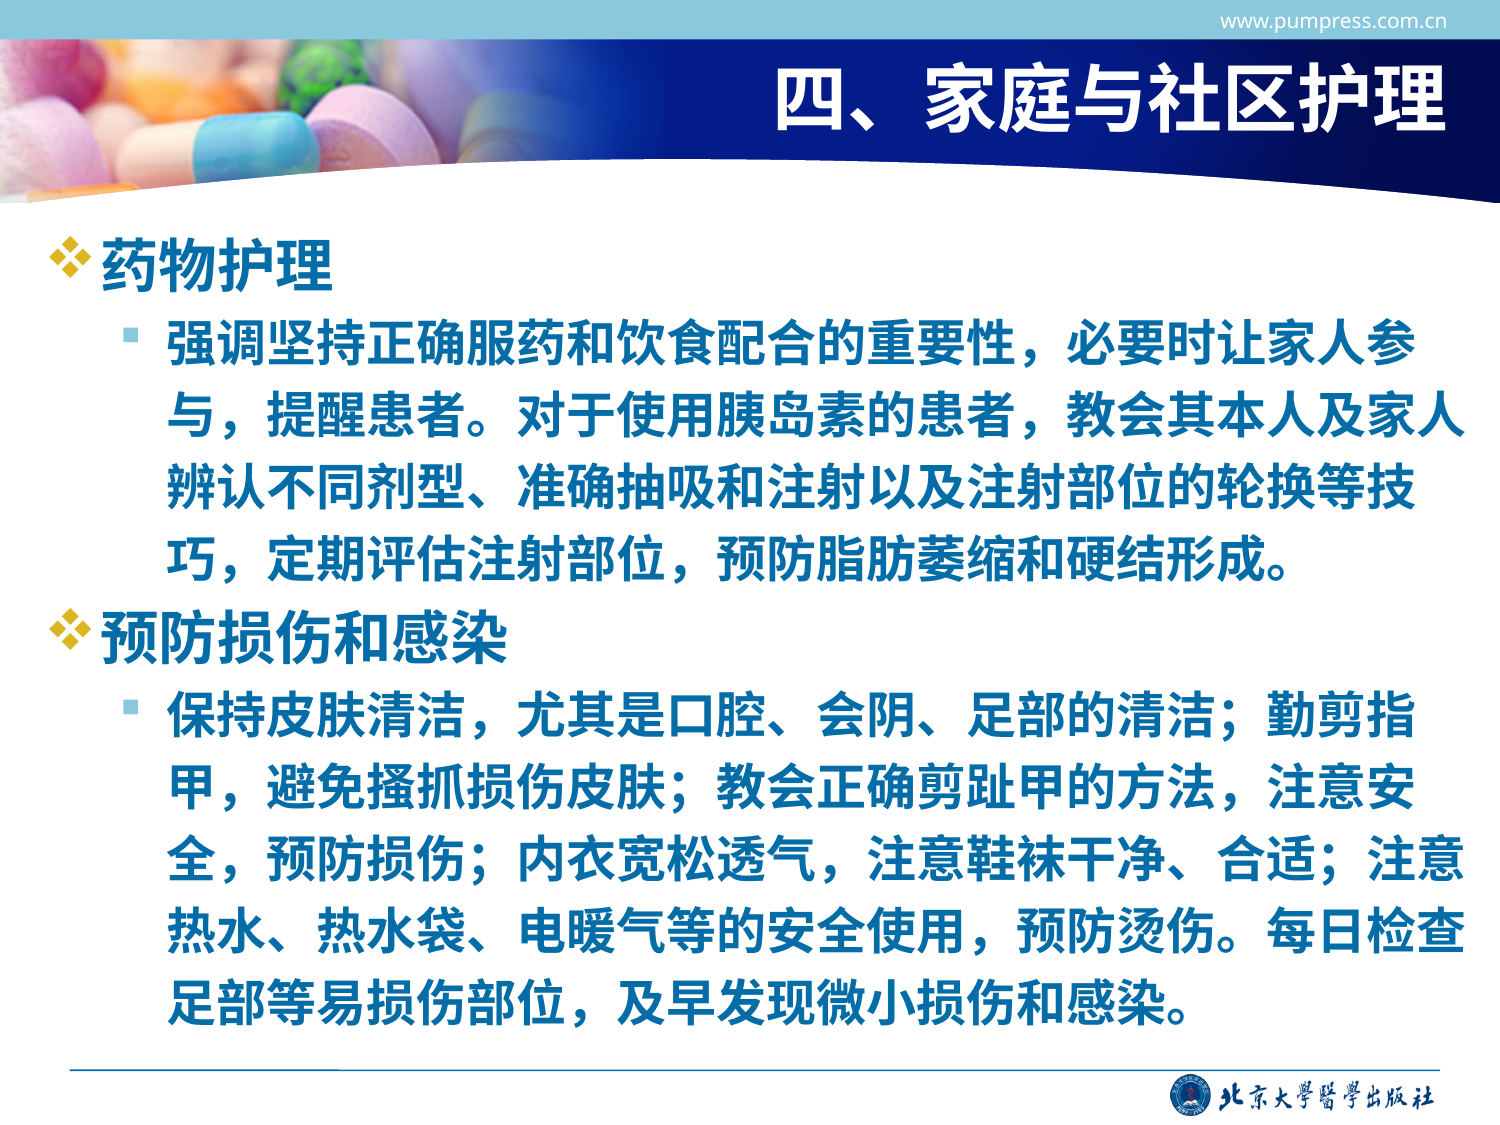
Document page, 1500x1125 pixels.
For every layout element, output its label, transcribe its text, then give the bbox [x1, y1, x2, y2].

slide_number www.pumpress.com.cn [1024, 0, 1463, 38]
picture [0, 40, 1500, 203]
picture [1170, 1074, 1436, 1118]
list 药物护理 强调坚持正确服药和饮食配合的重要性，必要时让家人参与，提醒患者。对于使用胰岛素的患者，教会其本人及家人辨认不同剂型、准确抽吸和注射以及注射部位的轮换等技巧，定期评估注射部位，预防脂肪萎缩和硬结形成。 预防损伤和感染 保持皮肤清洁，尤其是口腔、会阴、足部的清洁；勤剪指甲，避免搔抓损伤皮肤；教会正确剪趾甲的方法，注意安全，预防损伤；内衣宽松透气，注意鞋袜干净、合适；注意热水、热水袋、电暖气等的安全使用，预防烫伤。每日检查足部等易损伤部位，及早发现微小损伤和感染。 [29, 207, 1483, 1071]
title 四、家庭与社区护理 [137, 49, 1463, 143]
